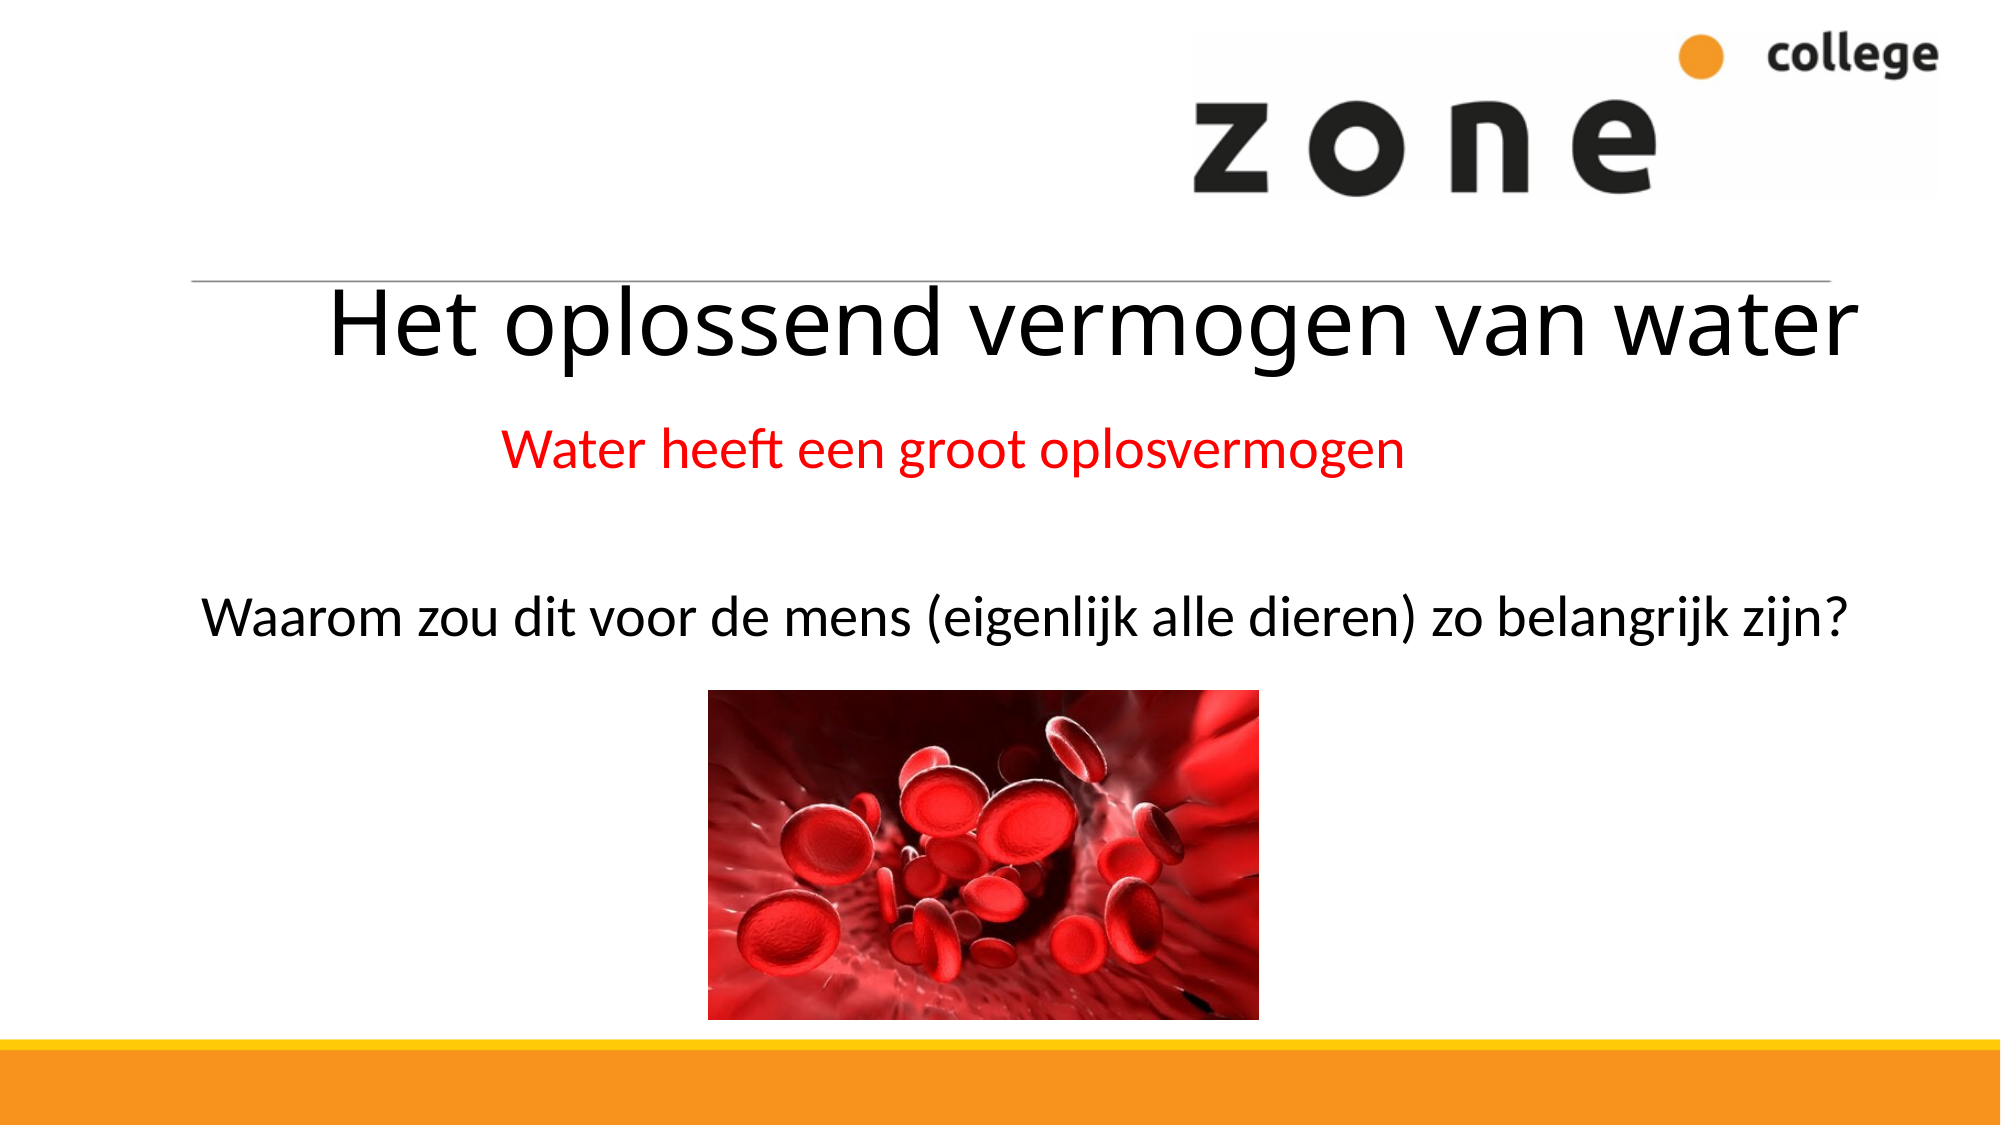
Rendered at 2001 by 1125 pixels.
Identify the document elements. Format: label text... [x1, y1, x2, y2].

picture [708, 690, 1259, 1020]
picture [0, 0, 2001, 1125]
title Het oplossend vermogen van water [311, 217, 2000, 435]
list Water heeft een groot oplosvermogen Waarom zou dit voor de mens (eigenlijk alle dieren) zo belangrijk zijn? [186, 411, 1912, 1125]
